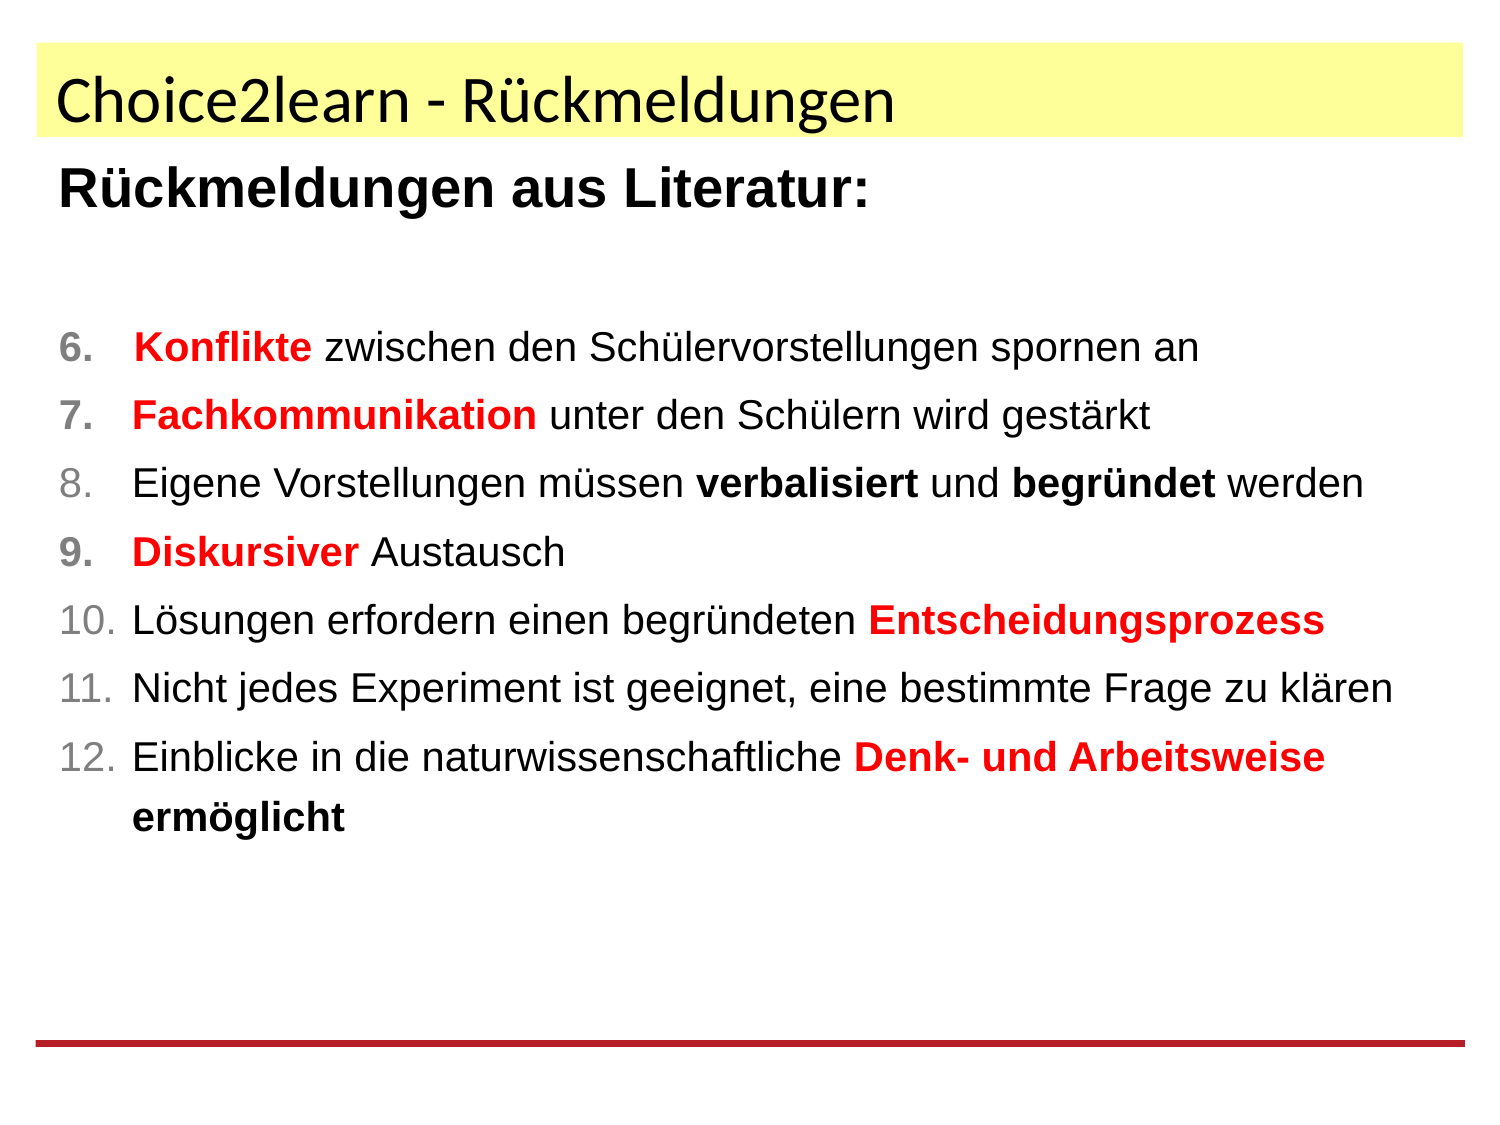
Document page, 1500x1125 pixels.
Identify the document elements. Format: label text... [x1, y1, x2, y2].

text_box Rückmeldungen aus Literatur: Konflikte zwischen den Schülervorstellungen spornen an Fachkommunikation unter den Schülern wird gestärkt Eigene Vorstellungen müssen verbalisiert und begründet werden Diskursiver Austausch Lösungen erfordern einen begründeten Entscheidungsprozess Nicht jedes Experiment ist geeignet, eine bestimmte Frage zu klären Einblicke in die naturwissenschaftliche Denk- und Arbeitsweise ermöglicht [43, 137, 1462, 1047]
title Choice2learn - Rückmeldungen [41, 42, 1459, 149]
